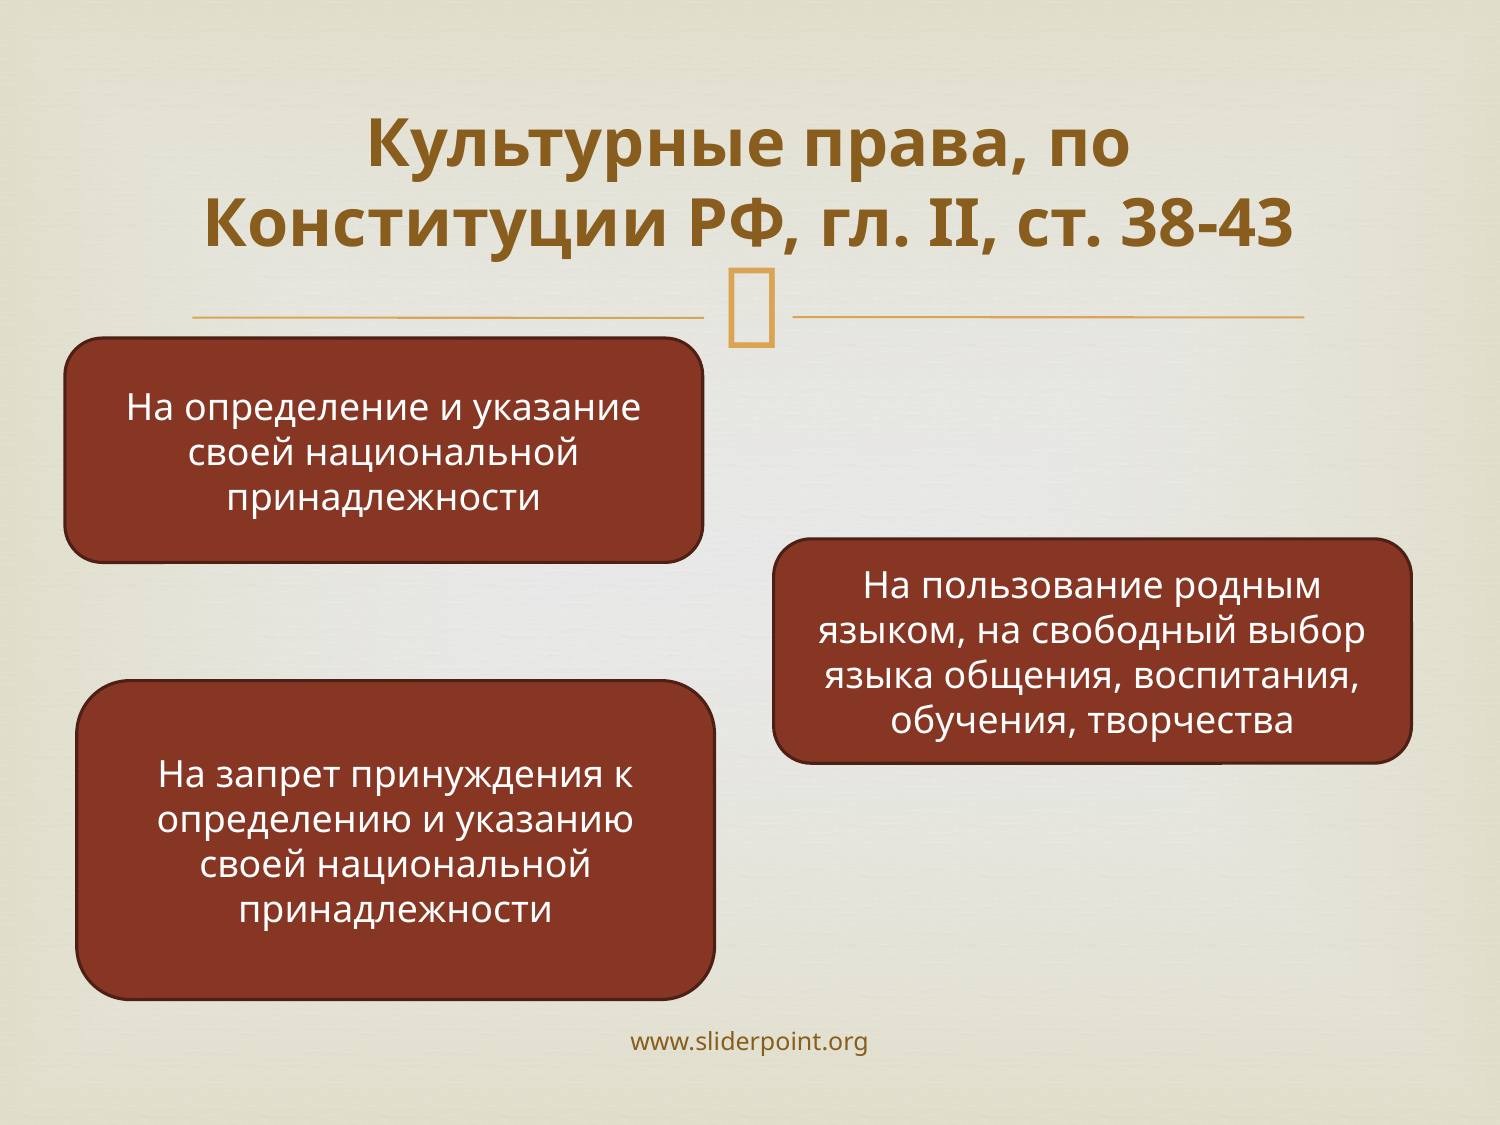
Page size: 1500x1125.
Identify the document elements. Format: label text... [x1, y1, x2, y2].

footer www.sliderpoint.org [512, 1010, 988, 1071]
text_box На пользование родным языком, на свободный выбор языка общения, воспитания, обучения, творчества [772, 537, 1414, 765]
title Культурные права, по Конституции РФ, гл. II, ст. 38-43 [112, 93, 1386, 267]
text_box На определение и указание своей национальной принадлежности [63, 336, 705, 565]
text_box На запрет принуждения к определению и указанию своей национальной принадлежности [75, 679, 717, 1002]
